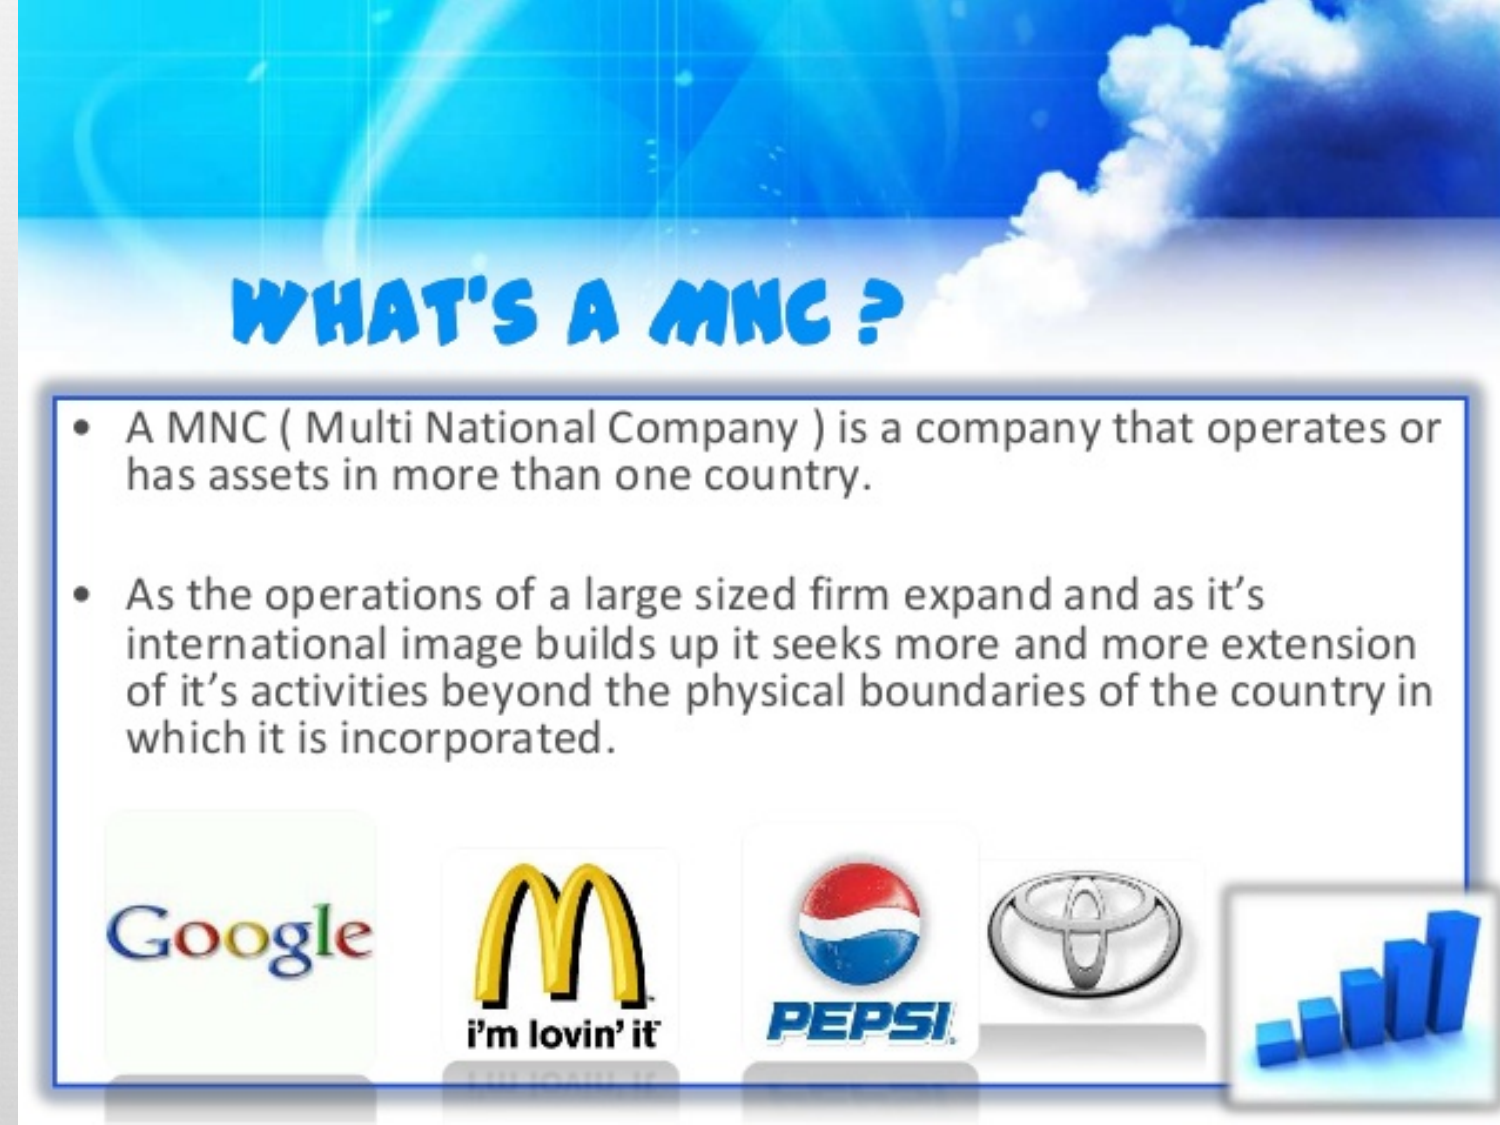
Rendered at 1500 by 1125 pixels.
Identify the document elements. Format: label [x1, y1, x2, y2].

list [0, 0, 1500, 1125]
